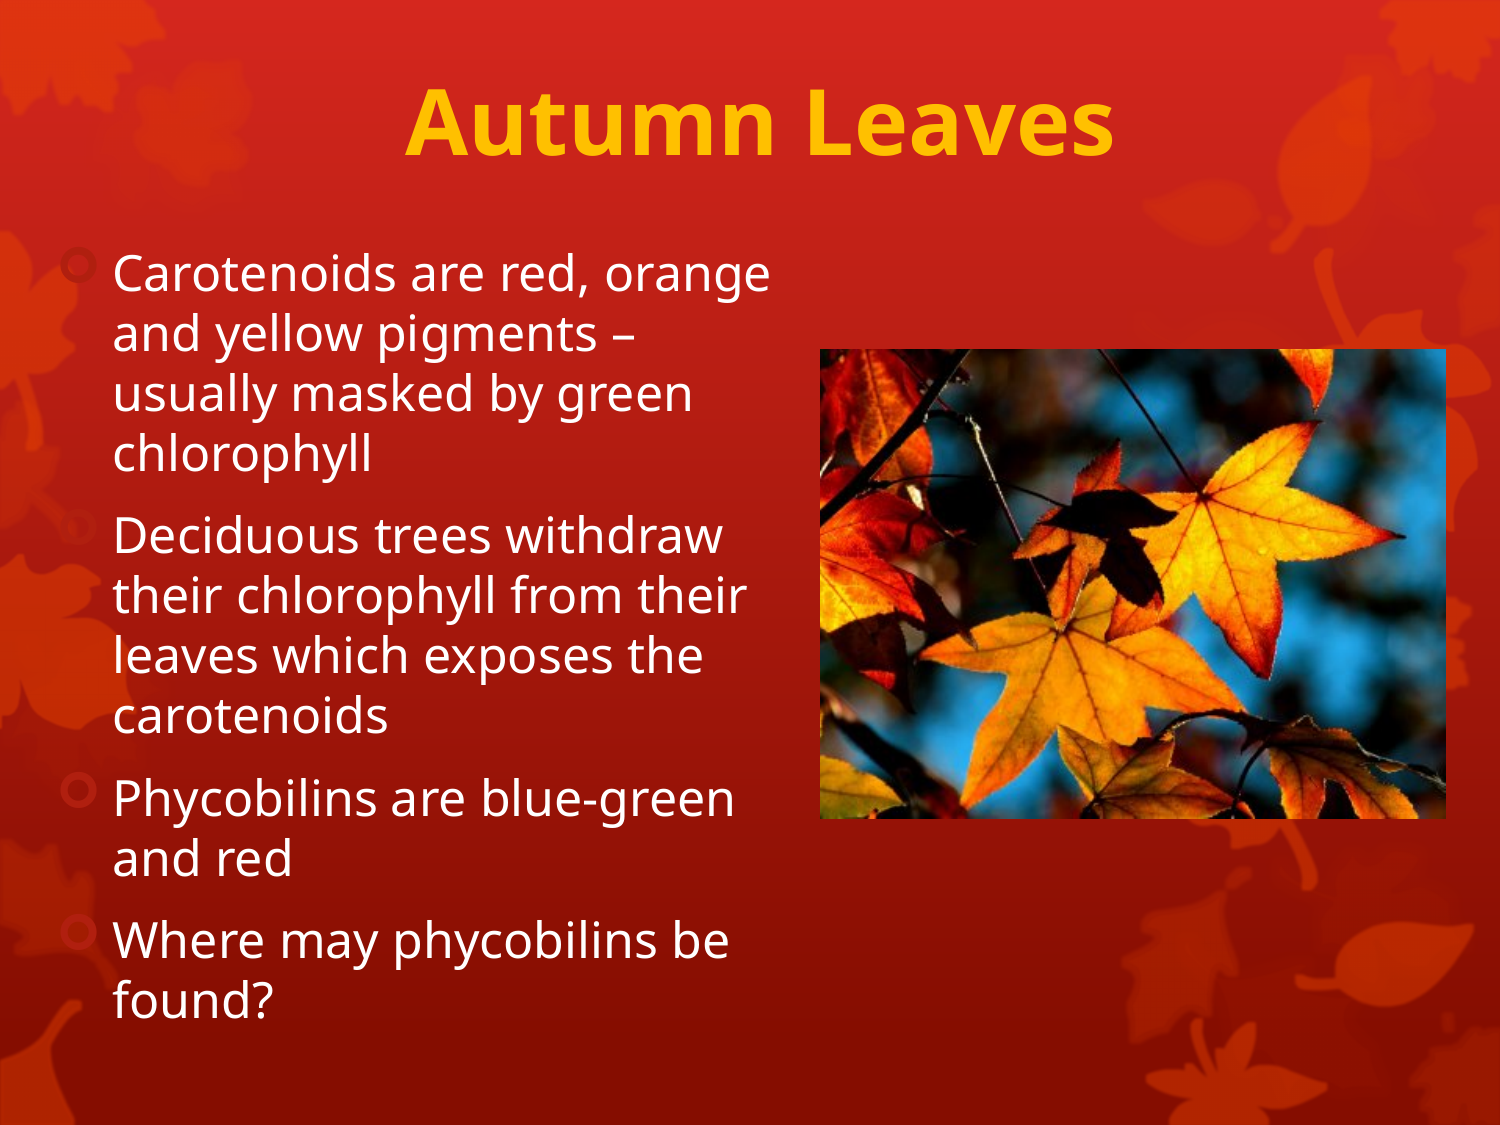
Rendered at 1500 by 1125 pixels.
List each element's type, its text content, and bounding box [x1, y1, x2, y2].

picture [820, 349, 1447, 820]
title Autumn Leaves [390, 42, 1252, 195]
list Carotenoids are red, orange and yellow pigments – usually masked by green chlorophyll Deciduous trees withdraw their chlorophyll from their leaves which exposes the carotenoids Phycobilins are blue-green and red Where may phycobilins be found? [41, 302, 821, 968]
